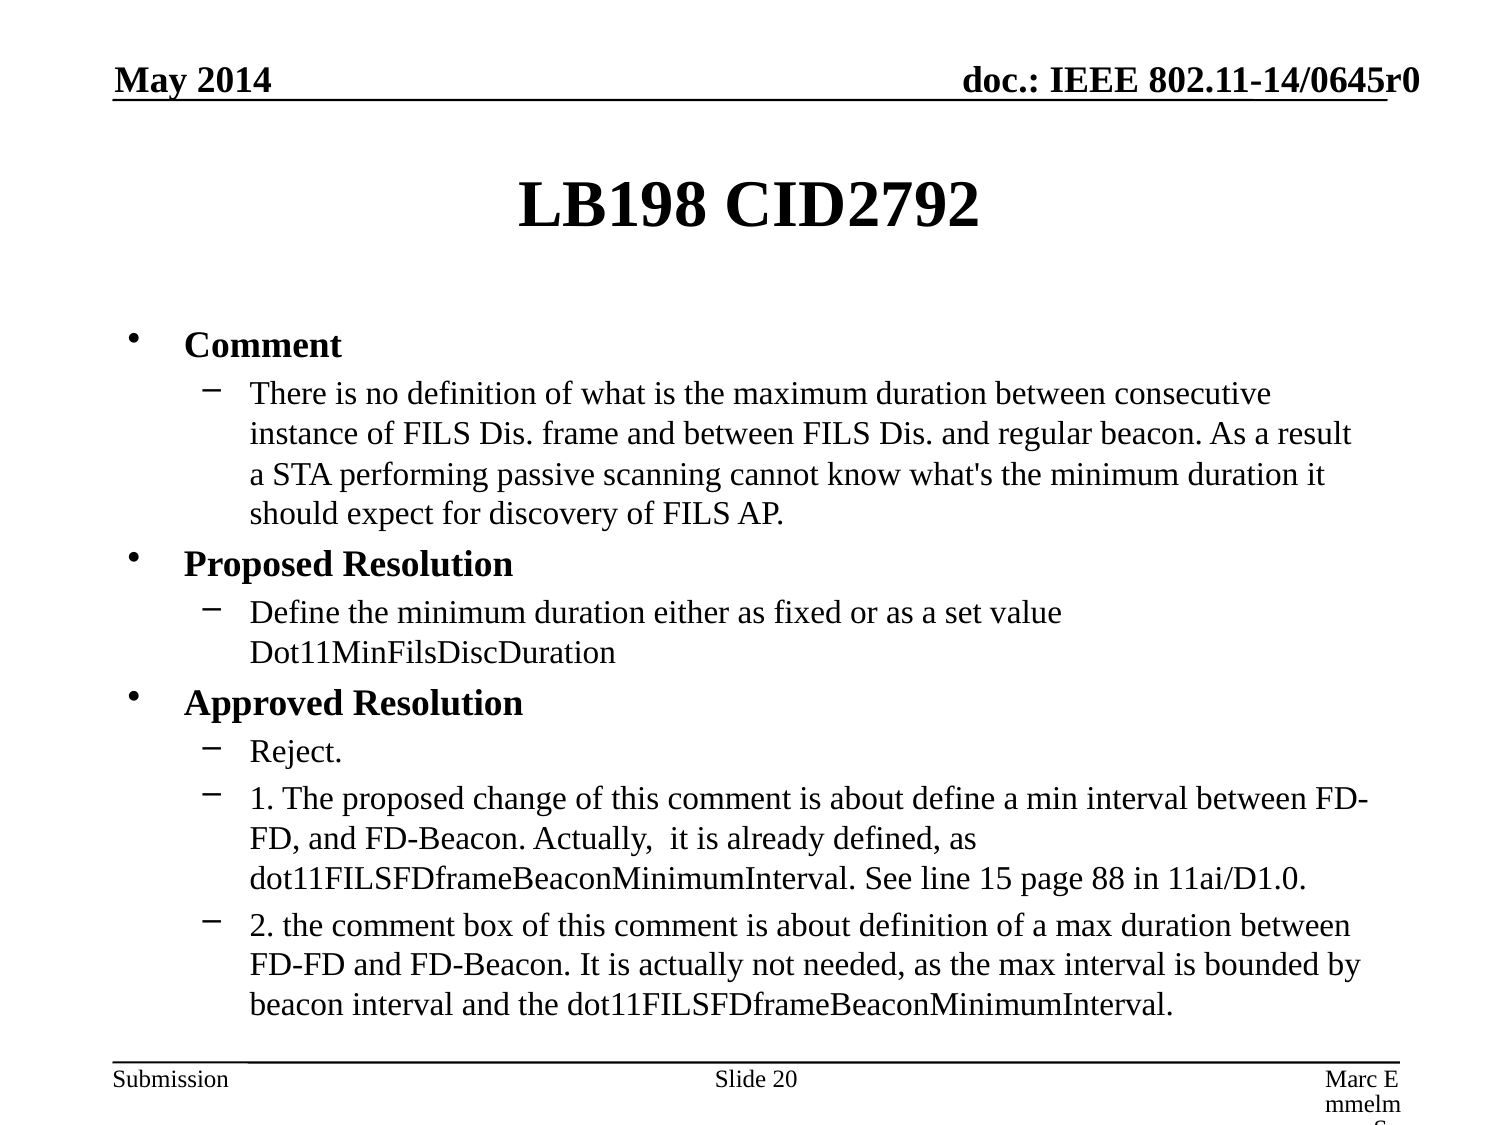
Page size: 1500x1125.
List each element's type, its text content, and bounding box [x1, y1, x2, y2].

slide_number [114, 54, 290, 101]
list Comment There is no definition of what is the maximum duration between consecutive instance of FILS Dis. frame and between FILS Dis. and regular beacon. As a result a STA performing passive scanning cannot know what's the minimum duration it should expect for discovery of FILS AP. Proposed Resolution Define the minimum duration either as fixed or as a set value Dot11MinFilsDiscDuration Approved Resolution Reject. 1. The proposed change of this comment is about define a min interval between FD-FD, and FD-Beacon. Actually, it is already defined, as dot11FILSFDframeBeaconMinimumInterval. See line 15 page 88 in 11ai/D1.0. 2. the comment box of this comment is about definition of a max duration between FD-FD and FD-Beacon. It is actually not needed, as the max interval is bounded by beacon interval and the dot11FILSFDframeBeaconMinimumInterval. [112, 312, 1388, 988]
slide_number Slide 20 [712, 1061, 800, 1093]
footer Marc Emmelmann, Self [1324, 1061, 1402, 1093]
title LB198 CID2792 [112, 112, 1388, 288]
